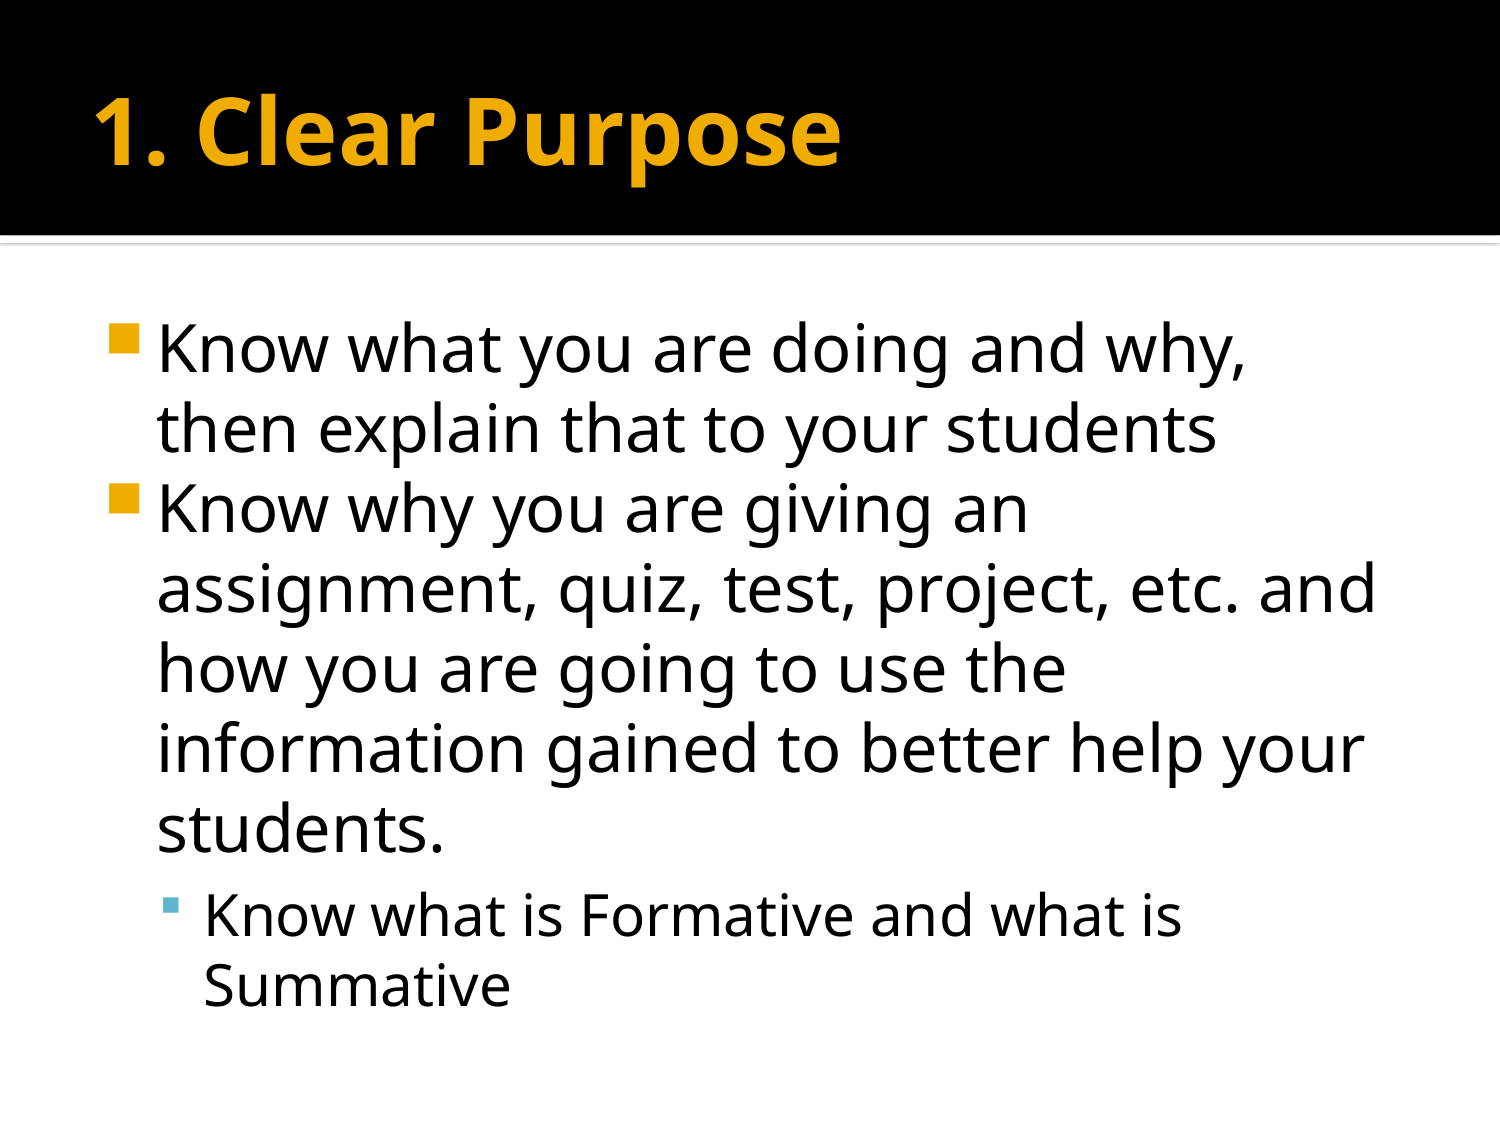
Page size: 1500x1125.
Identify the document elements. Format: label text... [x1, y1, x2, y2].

list Know what you are doing and why, then explain that to your students Know why you are giving an assignment, quiz, test, project, etc. and how you are going to use the information gained to better help your students. Know what is Formative and what is Summative [75, 291, 1425, 1050]
title 1. Clear Purpose [75, 25, 1425, 231]
